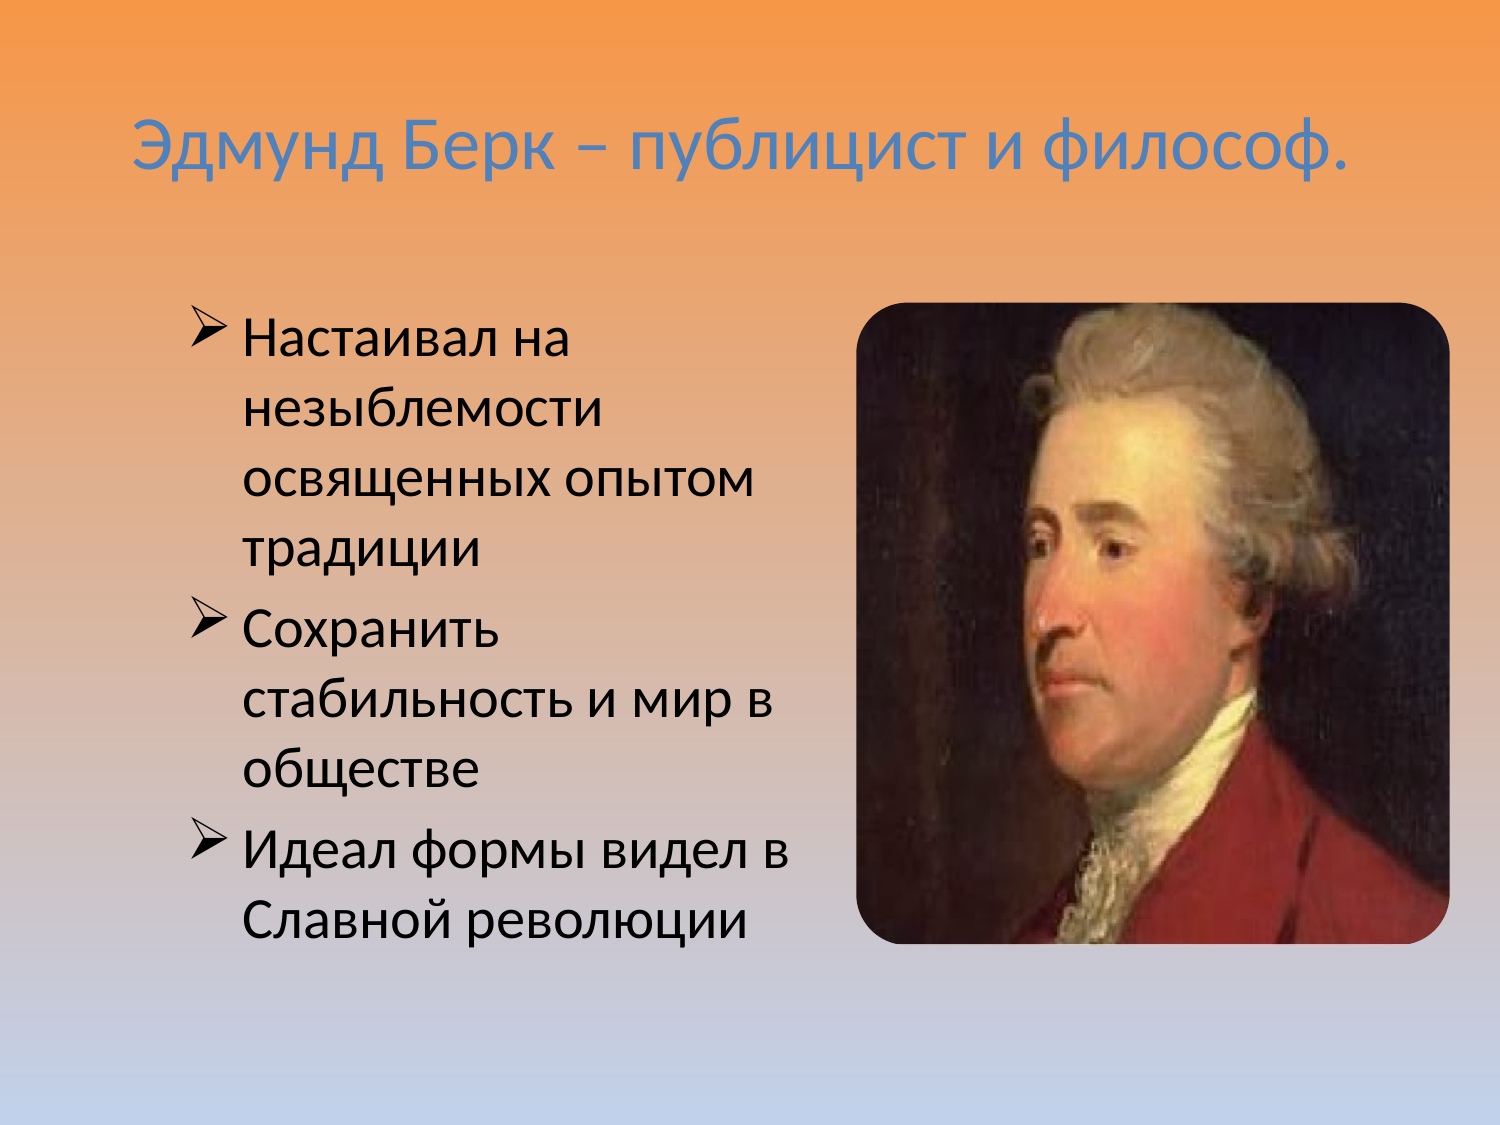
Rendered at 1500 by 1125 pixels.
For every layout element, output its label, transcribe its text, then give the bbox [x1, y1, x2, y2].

list Настаивал на незыблемости освященных опытом традиции Сохранить стабильность и мир в обществе Идеал формы видел в Славной революции [171, 290, 833, 1005]
title Эдмунд Берк – публицист и философ. [75, 45, 1425, 233]
picture [856, 302, 1450, 946]
